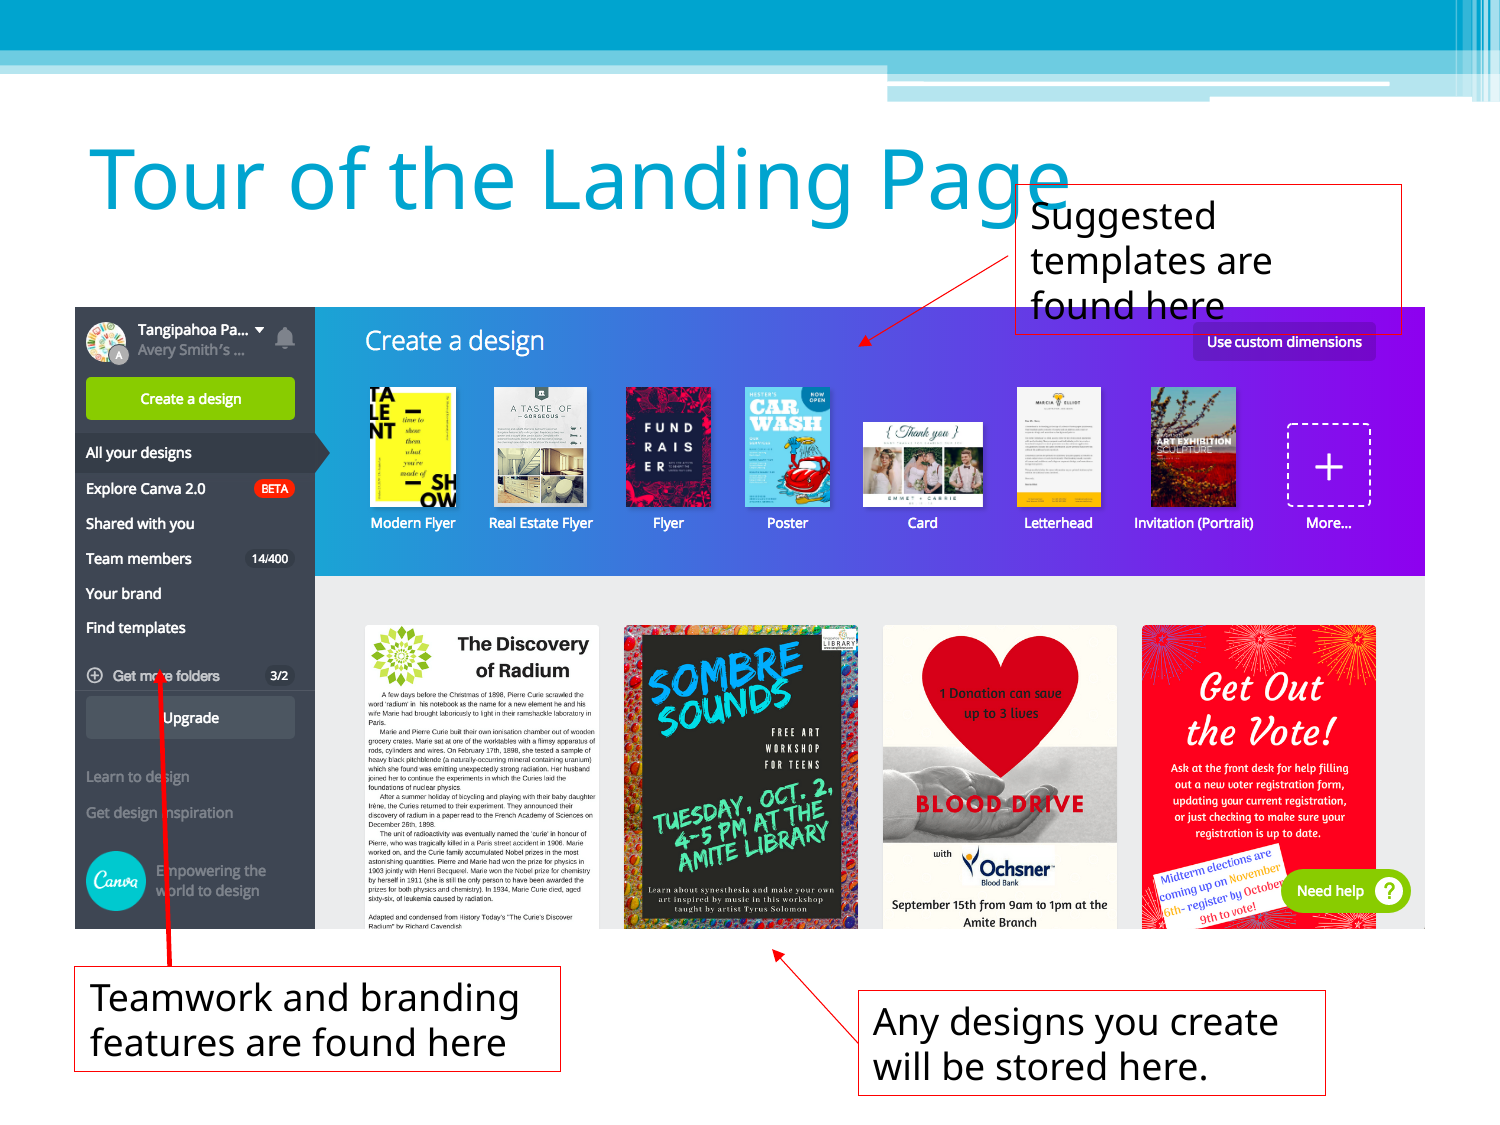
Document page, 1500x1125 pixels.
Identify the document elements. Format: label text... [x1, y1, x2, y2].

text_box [858, 255, 1009, 347]
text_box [772, 949, 859, 1044]
title Tour of the Landing Page [75, 96, 1425, 256]
text_box Suggested templates are found here [1015, 184, 1402, 307]
text_box Any designs you create will be stored here. [858, 990, 1326, 1096]
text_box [159, 668, 170, 967]
text_box Teamwork and branding features are found here [74, 966, 561, 1072]
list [74, 307, 1425, 929]
